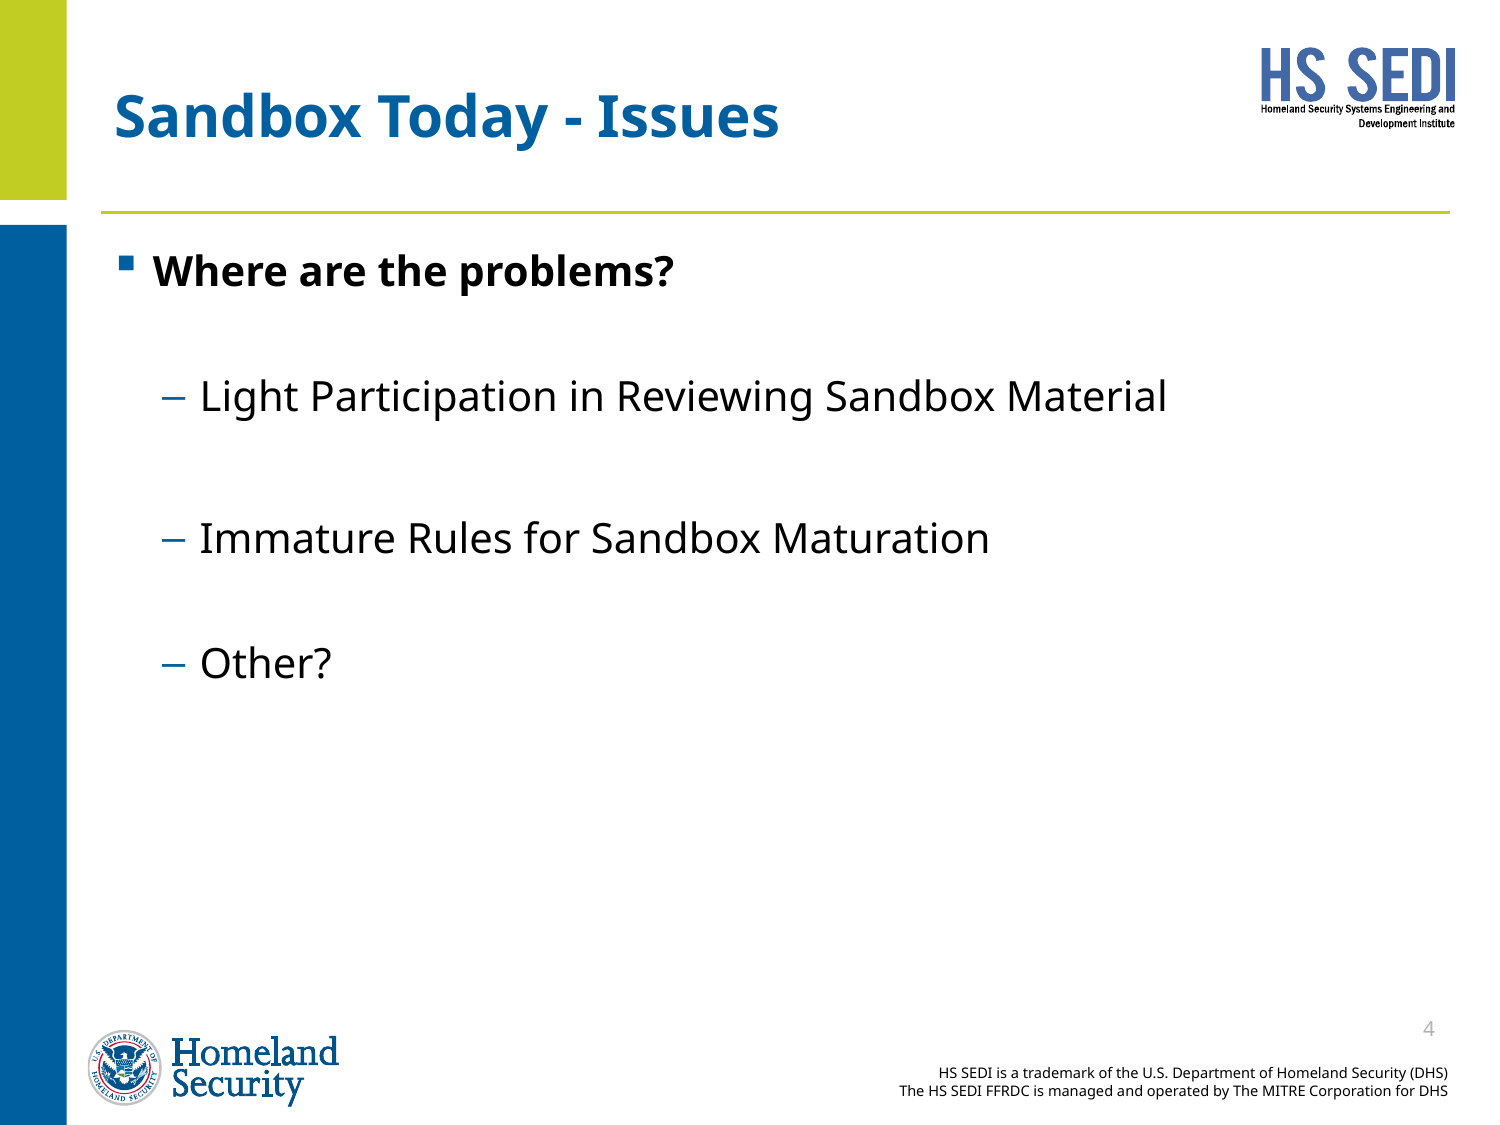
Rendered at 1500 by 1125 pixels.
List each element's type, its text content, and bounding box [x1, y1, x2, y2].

title Sandbox Today - Issues [99, 45, 1248, 188]
list Where are the problems? Light Participation in Reviewing Sandbox Material Immature Rules for Sandbox Maturation Other? [99, 237, 1450, 1005]
slide_number 4 [1368, 1021, 1450, 1052]
